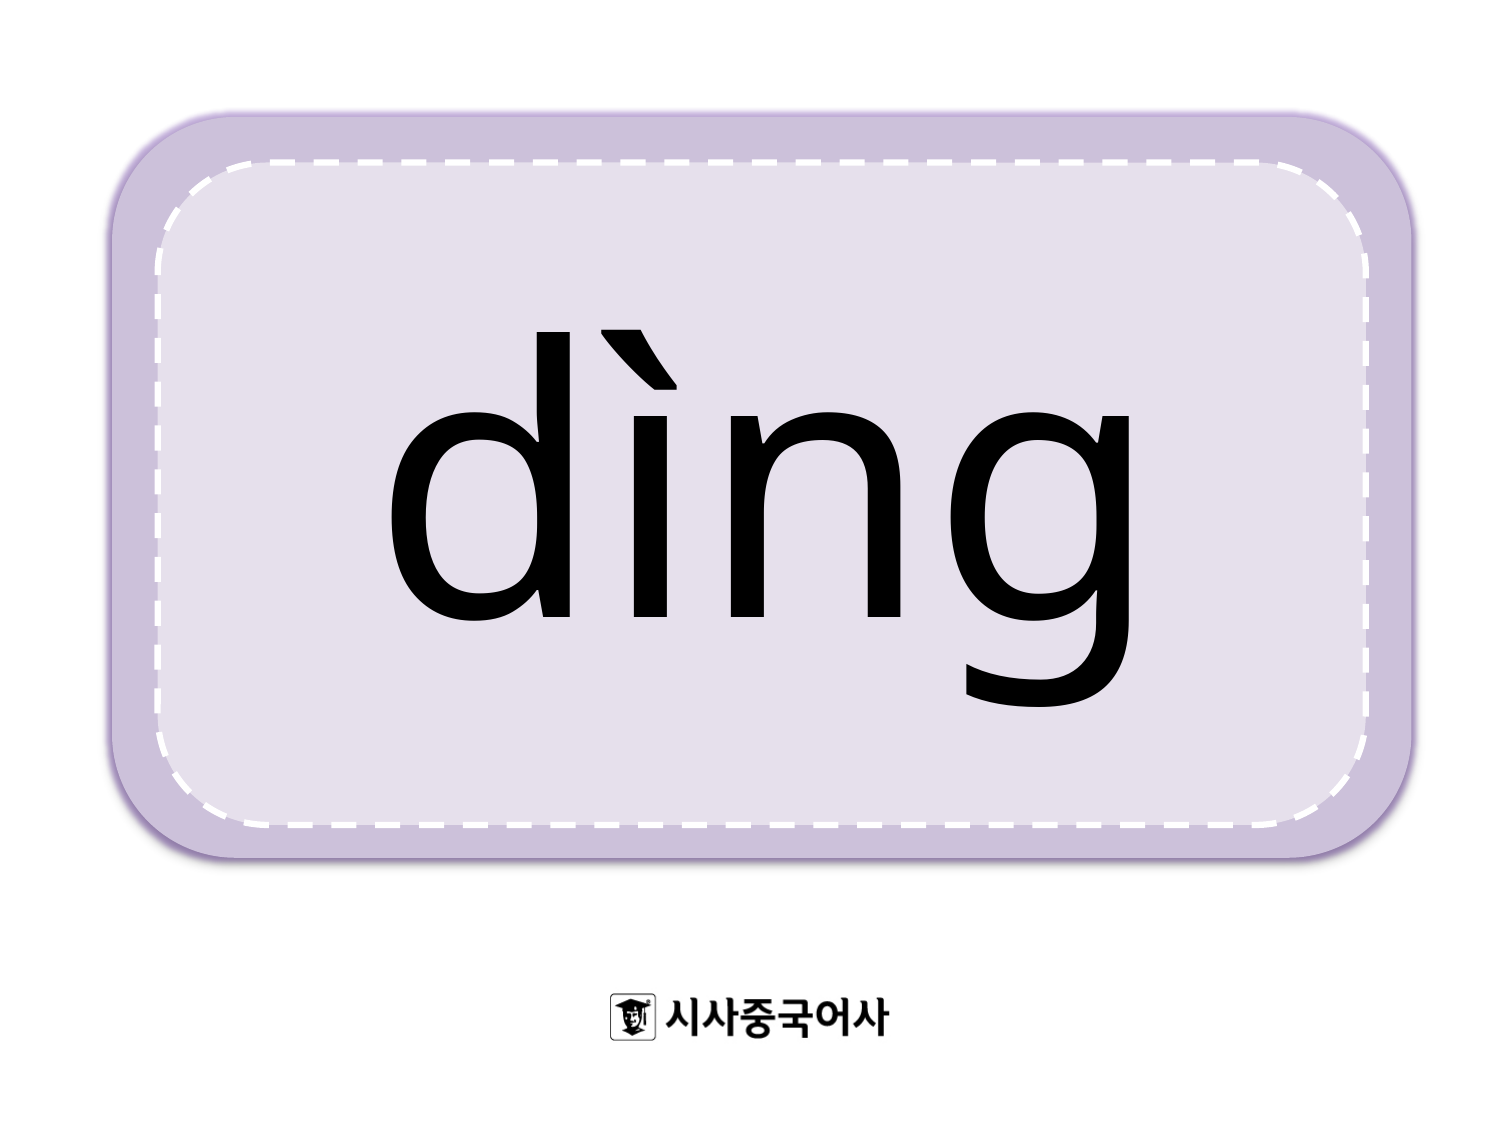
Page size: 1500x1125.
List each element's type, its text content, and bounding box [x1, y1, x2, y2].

picture [602, 987, 898, 1047]
text_box dìng [162, 136, 1371, 799]
